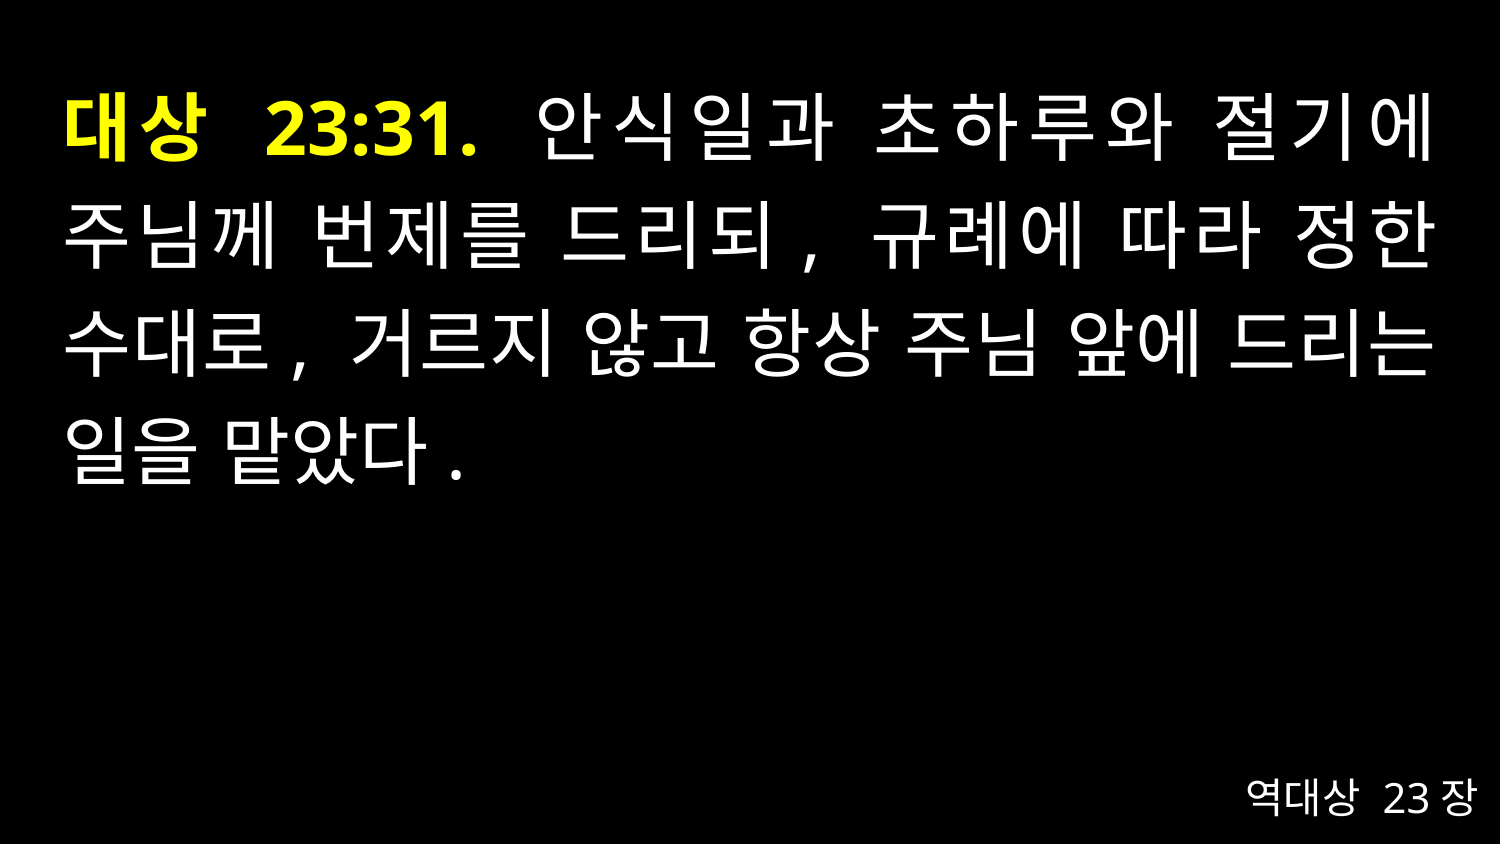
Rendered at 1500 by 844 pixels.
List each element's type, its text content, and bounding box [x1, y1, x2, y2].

title 대상 23:31. 안식일과 초하루와 절기에 주님께 번제를 드리되, 규례에 따라 정한 수대로, 거르지 않고 항상 주님 앞에 드리는 일을 맡았다. [0, 0, 1500, 844]
subtitle 역대상 23장 [916, 770, 1500, 844]
